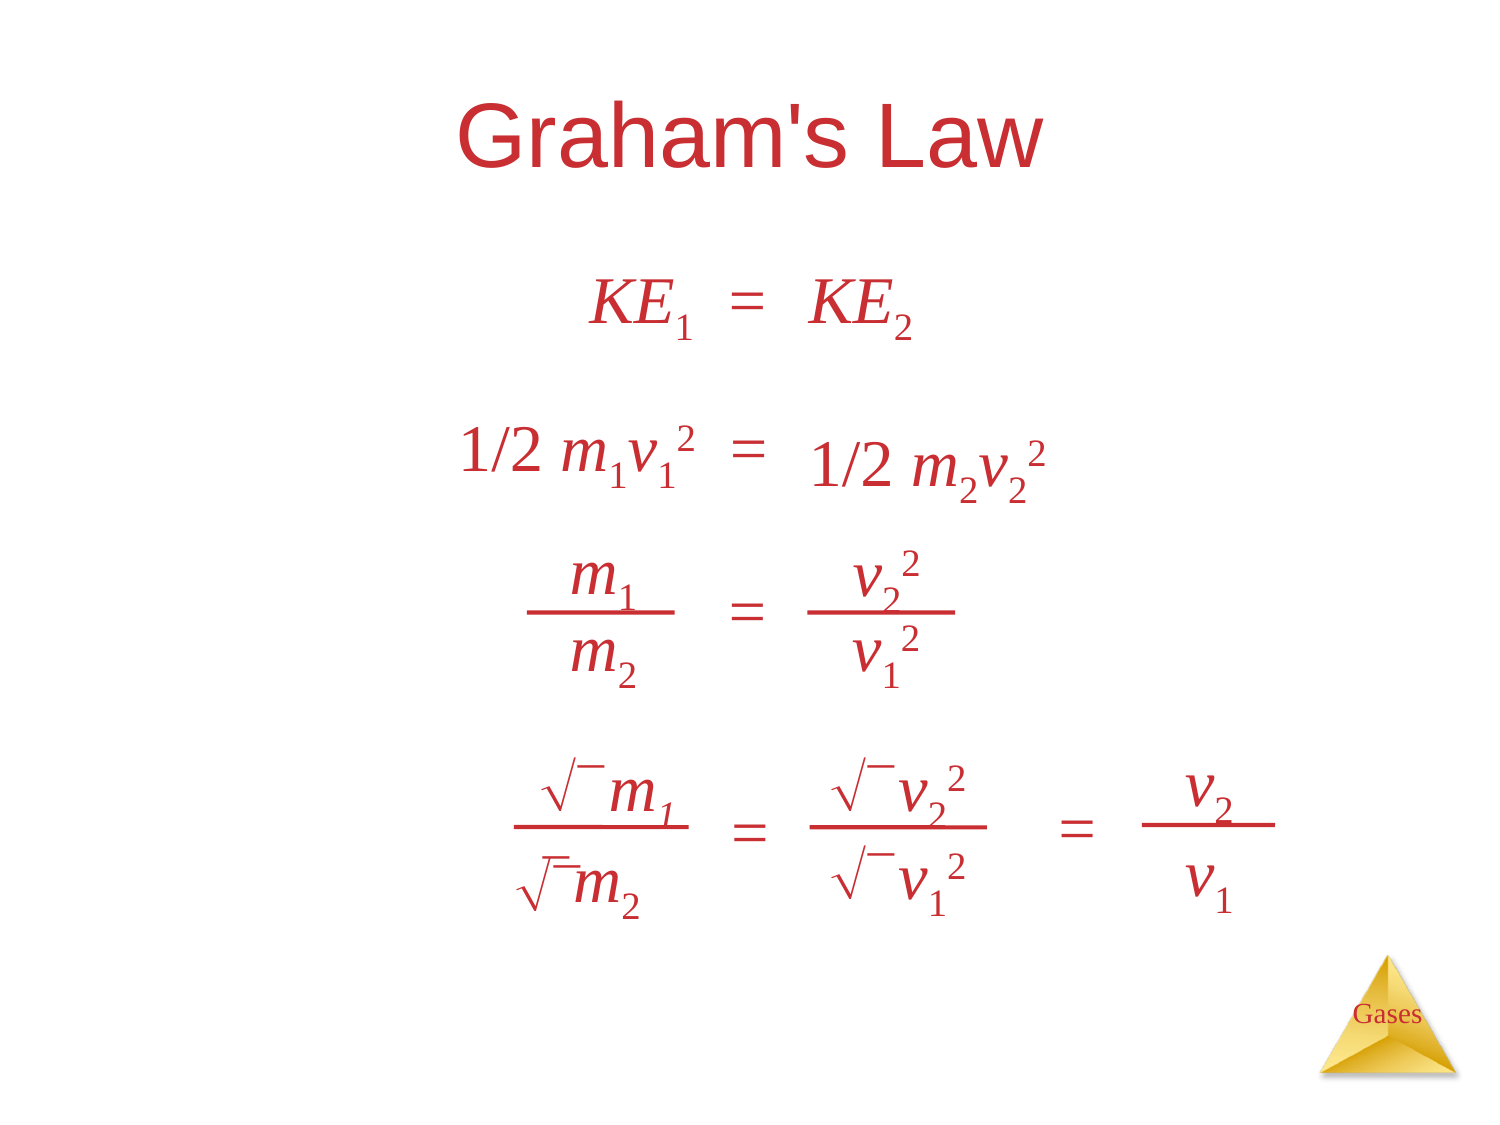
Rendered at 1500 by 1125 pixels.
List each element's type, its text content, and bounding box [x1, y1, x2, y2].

picture [1275, 899, 1500, 1125]
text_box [439, 397, 1090, 508]
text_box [572, 249, 930, 346]
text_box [262, 737, 988, 921]
title Graham's Law [112, 37, 1388, 226]
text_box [526, 519, 956, 693]
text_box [1043, 732, 1276, 918]
